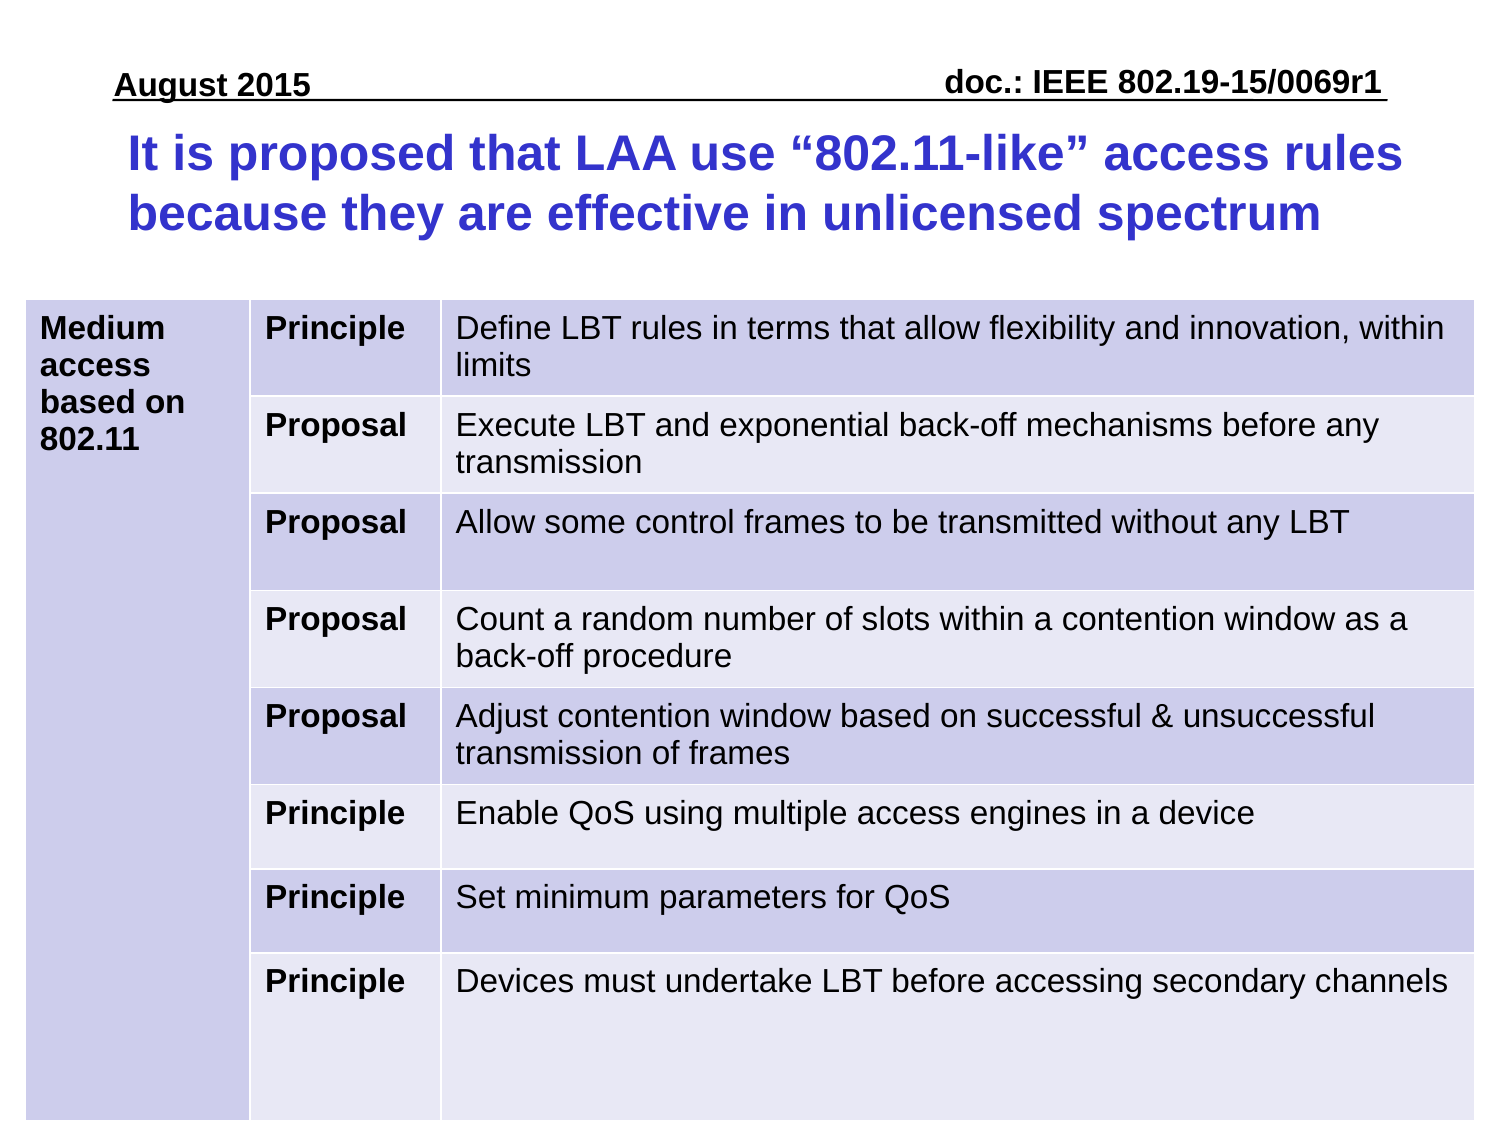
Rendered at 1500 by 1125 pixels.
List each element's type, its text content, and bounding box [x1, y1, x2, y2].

table_cell Enable QoS using multiple access engines in a device [442, 785, 1474, 868]
table_cell Devices must undertake LBT before accessing secondary channels [442, 954, 1474, 1120]
table_cell Proposal [251, 591, 440, 687]
table_cell Principle [251, 954, 440, 1120]
title It is proposed that LAA use “802.11-like” access rules because they are effective in unlicensed spectrum [112, 112, 1500, 288]
table_cell Set minimum parameters for QoS [442, 870, 1474, 952]
table_cell Proposal [251, 688, 440, 784]
table_cell Allow some control frames to be transmitted without any LBT [442, 494, 1474, 590]
table_cell Count a random number of slots within a contention window as a back-off procedure [442, 591, 1474, 687]
table_cell Adjust contention window based on successful & unsuccessful transmission of frames [442, 688, 1474, 784]
table_cell Principle [251, 870, 440, 952]
table_header Principle [251, 300, 440, 395]
table_cell Proposal [251, 397, 440, 492]
table_cell Proposal [251, 494, 440, 590]
table_cell Execute LBT and exponential back-off mechanisms before any transmission [442, 397, 1474, 492]
table_cell Principle [251, 785, 440, 868]
table_header Define LBT rules in terms that allow flexibility and innovation, within limits [442, 300, 1474, 395]
table_header Medium access based on 802.11 [26, 300, 249, 1120]
